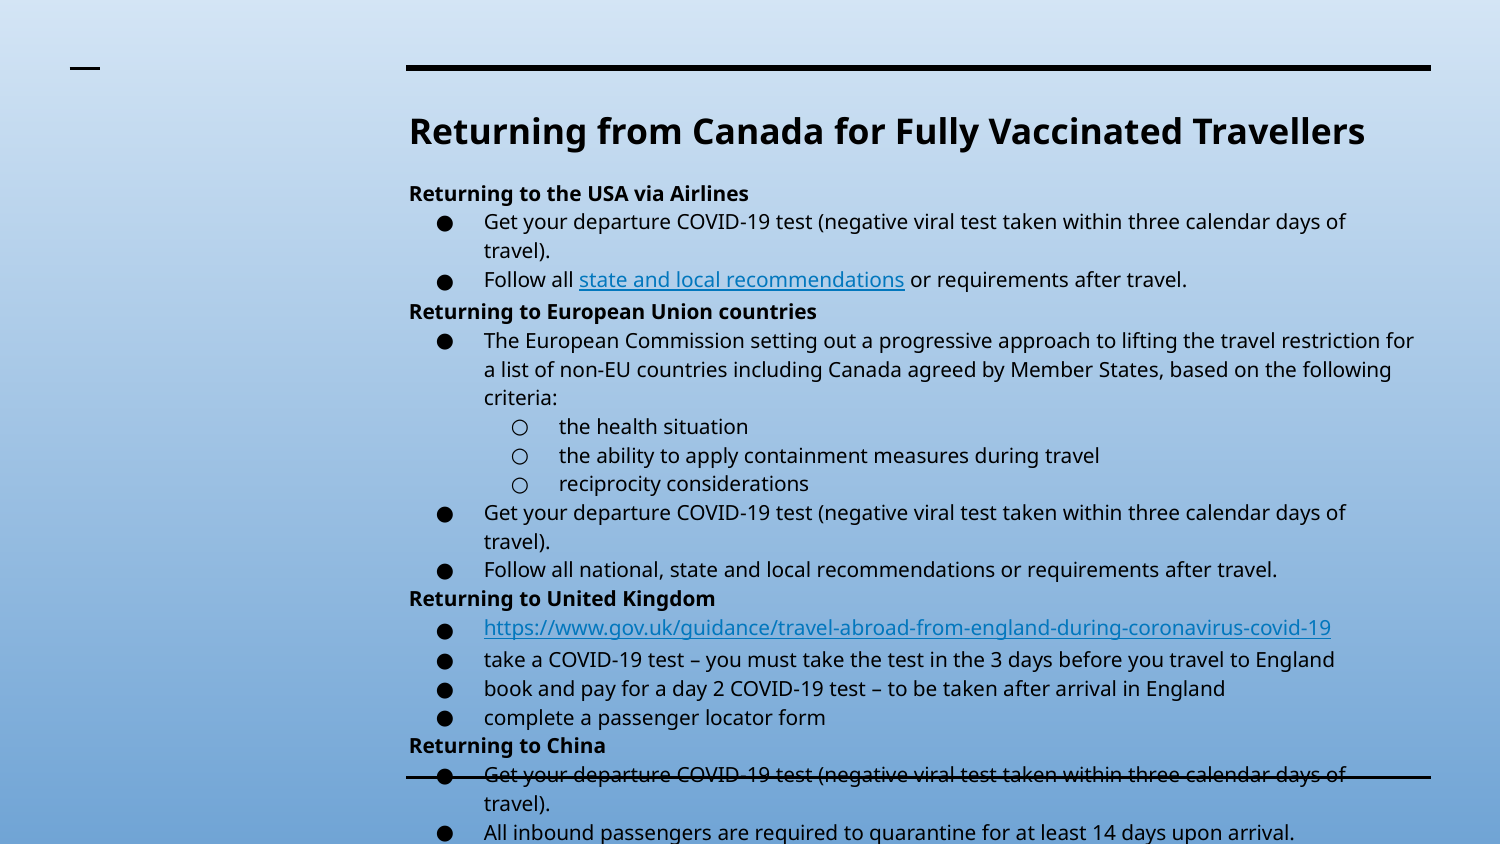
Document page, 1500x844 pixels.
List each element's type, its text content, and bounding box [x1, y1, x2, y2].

title Returning from Canada for Fully Vaccinated Travellers [393, 94, 1431, 161]
list Returning to the USA via Airlines Get your departure COVID-19 test (negative viral test taken within three calendar days of travel). Follow all state and local recommendations or requirements after travel. Returning to European Union countries The European Commission setting out a progressive approach to lifting the travel restriction for a list of non-EU countries including Canada agreed by Member States, based on the following criteria: the health situation the ability to apply containment measures during travel reciprocity considerations Get your departure COVID-19 test (negative viral test taken within three calendar days of travel). Follow all national, state and local recommendations or requirements after travel. Returning to United Kingdom https://www.gov.uk/guidance/travel-abroad-from-england-during-coronavirus-covid-19 take a COVID-19 test – you must take the test in the 3 days before you travel to England book and pay for a day 2 COVID-19 test – to be taken after arrival in England complete a passenger locator form Returning to China Get your departure COVID-19 test (negative viral test taken within three calendar days of travel). All inbound passengers are required to quarantine for at least 14 days upon arrival. [393, 161, 1431, 761]
